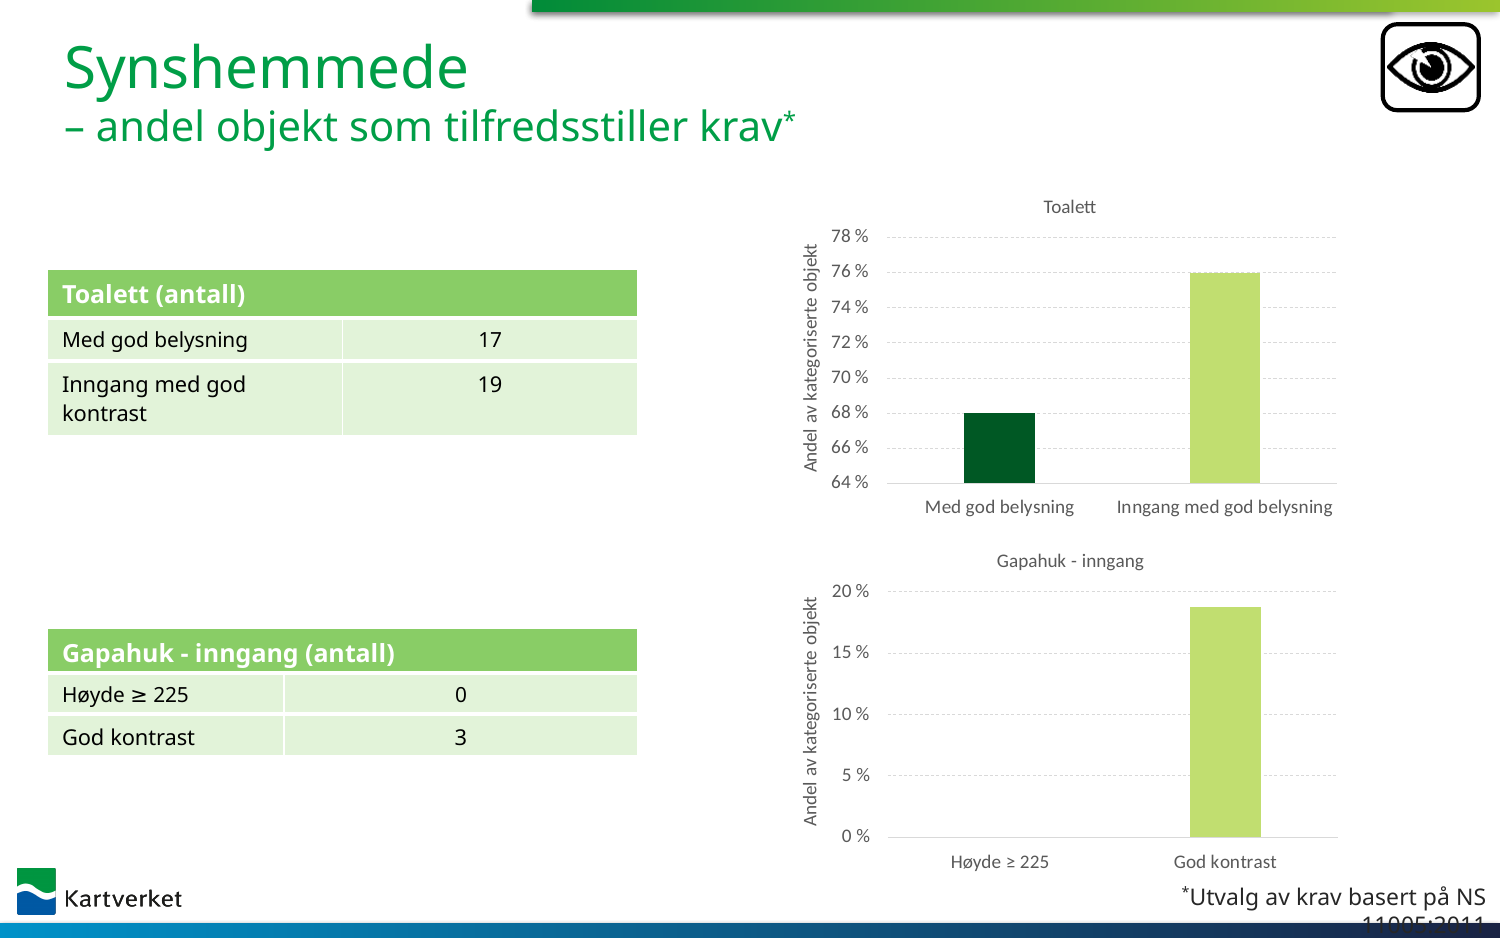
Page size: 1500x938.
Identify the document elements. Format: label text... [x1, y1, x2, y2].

text_box *Utvalg av krav basert på NS 11005:2011 [1068, 873, 1500, 938]
table_cell 17 [343, 320, 637, 359]
table_cell Med god belysning [48, 320, 342, 359]
table_cell 0 [285, 675, 637, 712]
table_cell Høyde ≥ 225 [48, 675, 283, 712]
table_header Gapahuk - inngang (antall) [48, 629, 637, 671]
table_cell 19 [343, 363, 637, 435]
table_cell God kontrast [48, 716, 283, 755]
picture [791, 187, 1348, 526]
picture [791, 541, 1349, 880]
table_header Toalett (antall) [48, 270, 637, 316]
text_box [1382, 24, 1480, 111]
table_cell 3 [285, 716, 637, 755]
text_box Synshemmede – andel objekt som tilfredsstiller krav* [49, 24, 1431, 158]
table_cell Inngang med god kontrast [48, 363, 342, 435]
